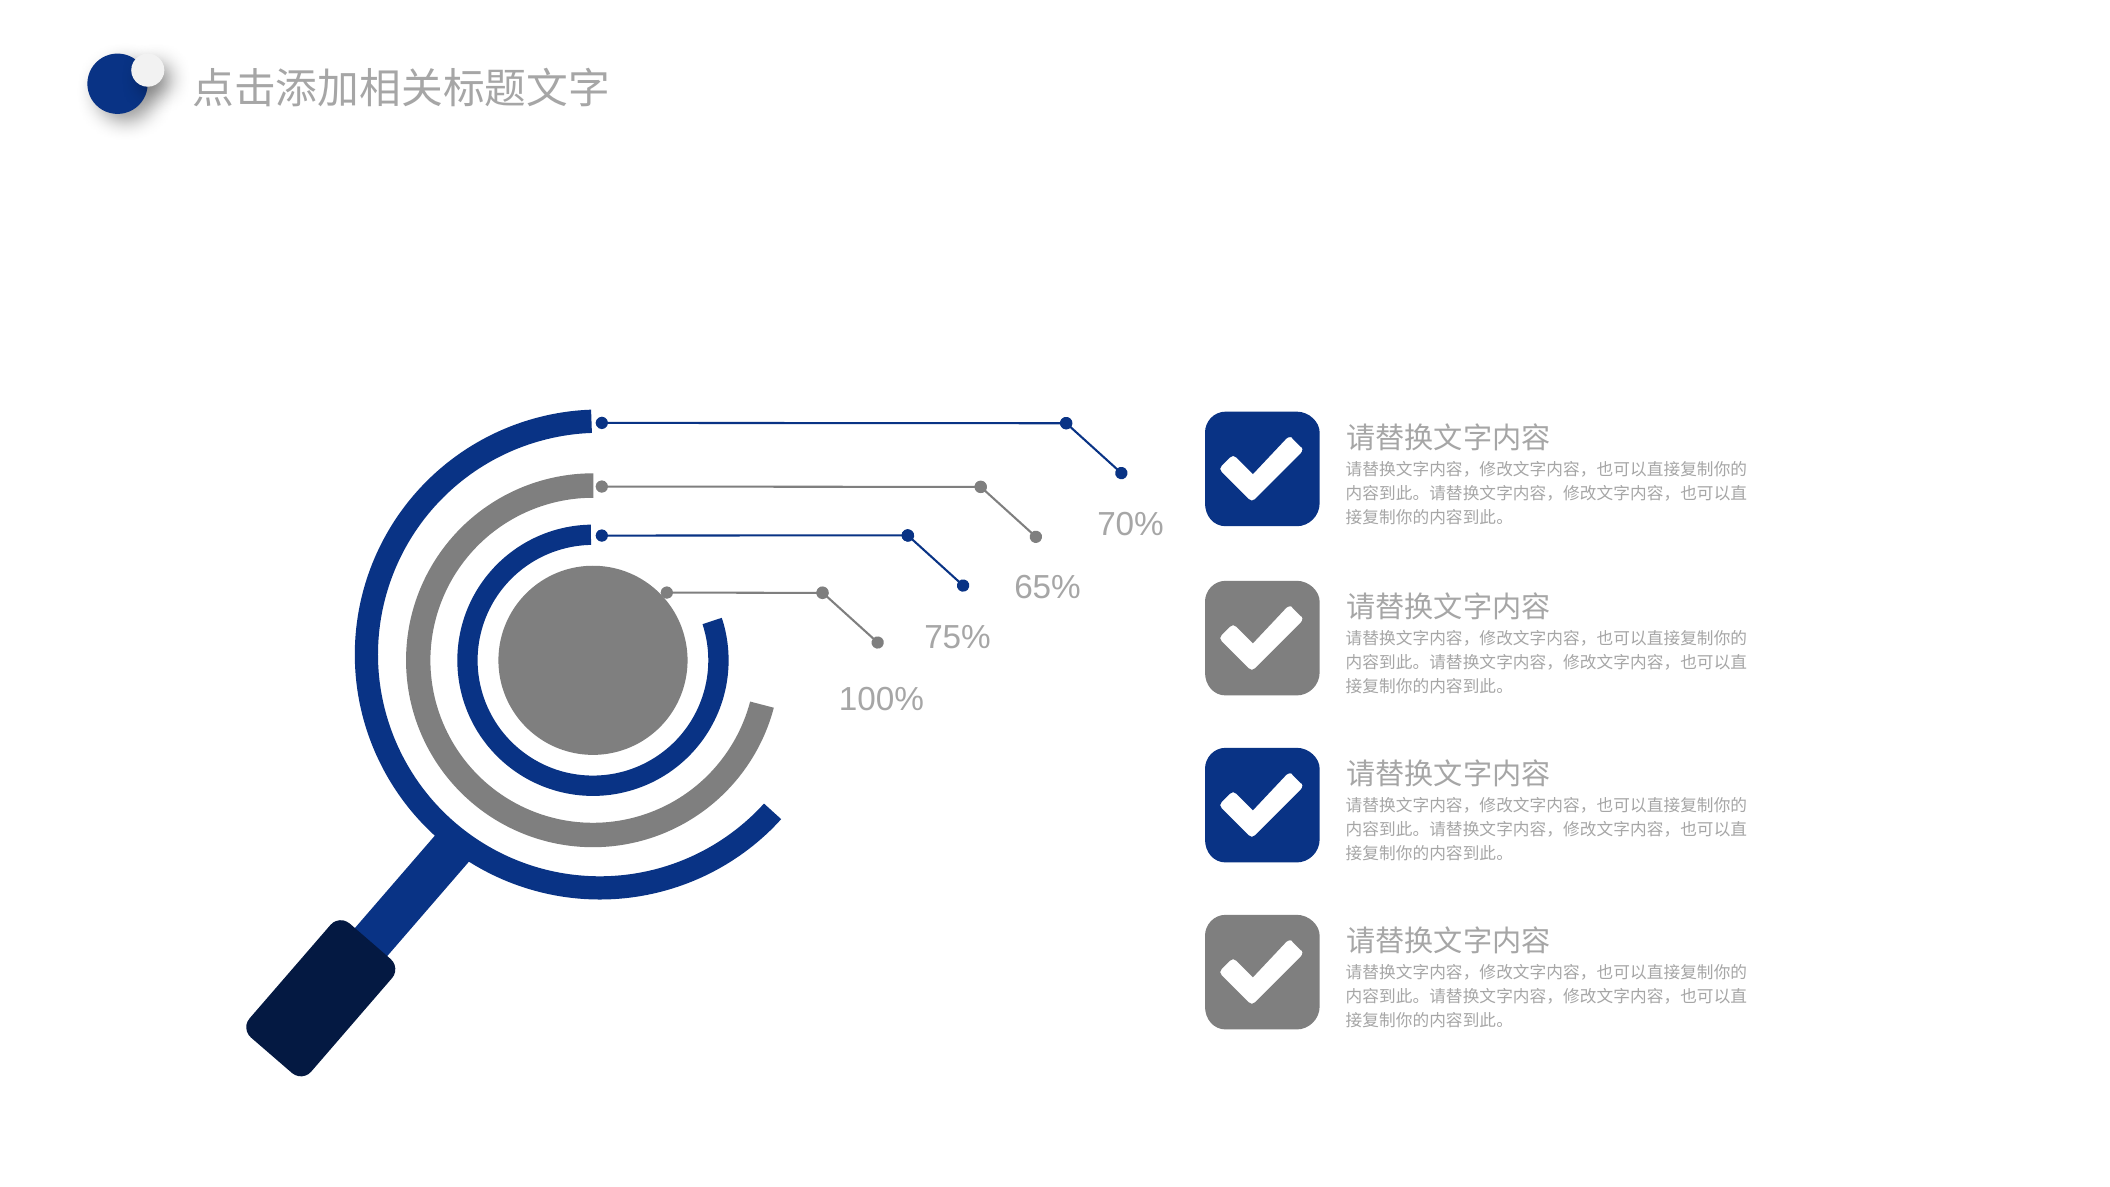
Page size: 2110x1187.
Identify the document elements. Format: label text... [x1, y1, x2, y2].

text_box [1205, 580, 1320, 696]
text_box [1345, 915, 1751, 1031]
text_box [601, 422, 1122, 474]
text_box [130, 52, 166, 88]
text_box [86, 52, 142, 115]
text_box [601, 486, 1036, 537]
text_box [1205, 747, 1320, 863]
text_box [666, 592, 878, 643]
text_box 点击添加相关标题文字 [176, 53, 680, 114]
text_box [601, 535, 964, 586]
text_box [1345, 412, 1751, 528]
text_box 65% [1014, 557, 1081, 606]
text_box 75% [924, 607, 992, 655]
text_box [1345, 581, 1751, 697]
text_box [1205, 914, 1320, 1030]
text_box 70% [1097, 493, 1164, 542]
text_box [1345, 748, 1751, 864]
text_box 100% [845, 669, 924, 718]
text_box [1205, 411, 1320, 527]
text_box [243, 409, 845, 1036]
